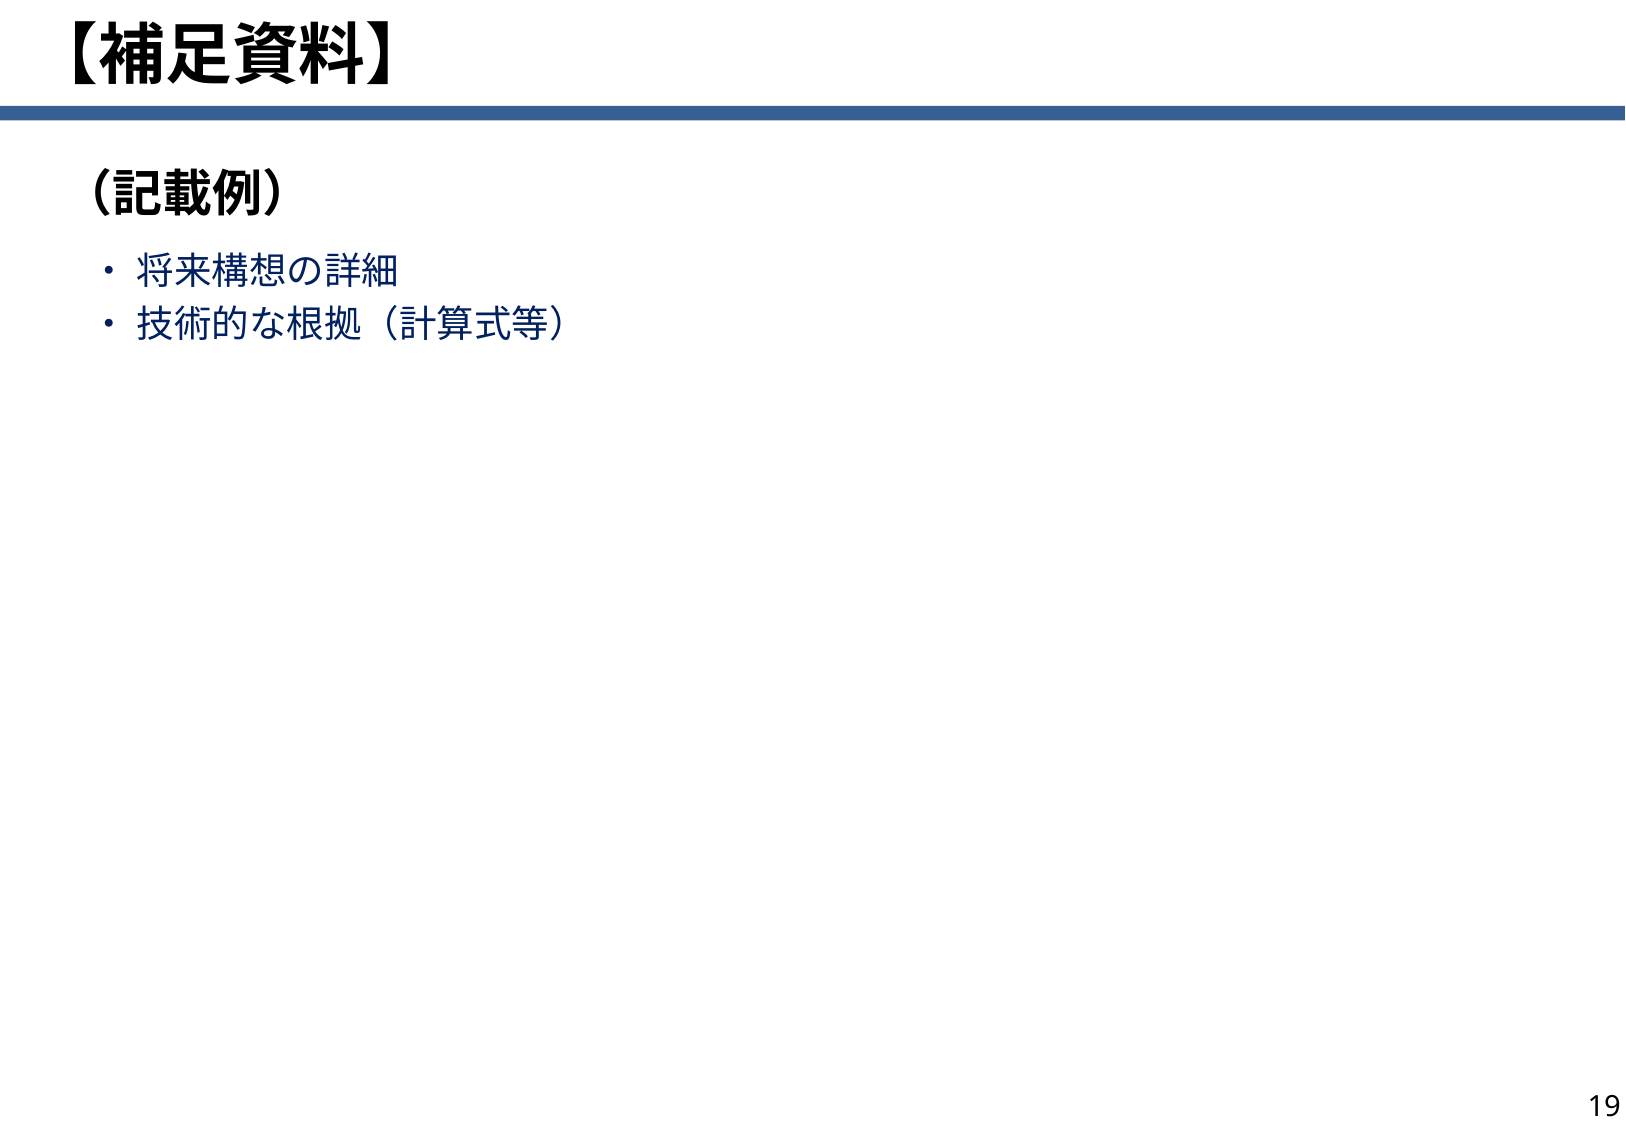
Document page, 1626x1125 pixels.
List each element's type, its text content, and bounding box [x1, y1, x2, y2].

title 【補足資料】 [31, 12, 1578, 92]
text_box ・ 将来構想の詳細 ・ 技術的な根拠（計算式等） [90, 247, 1389, 345]
text_box （記載例） [62, 160, 1257, 222]
text_box 18 [1533, 1087, 1621, 1125]
